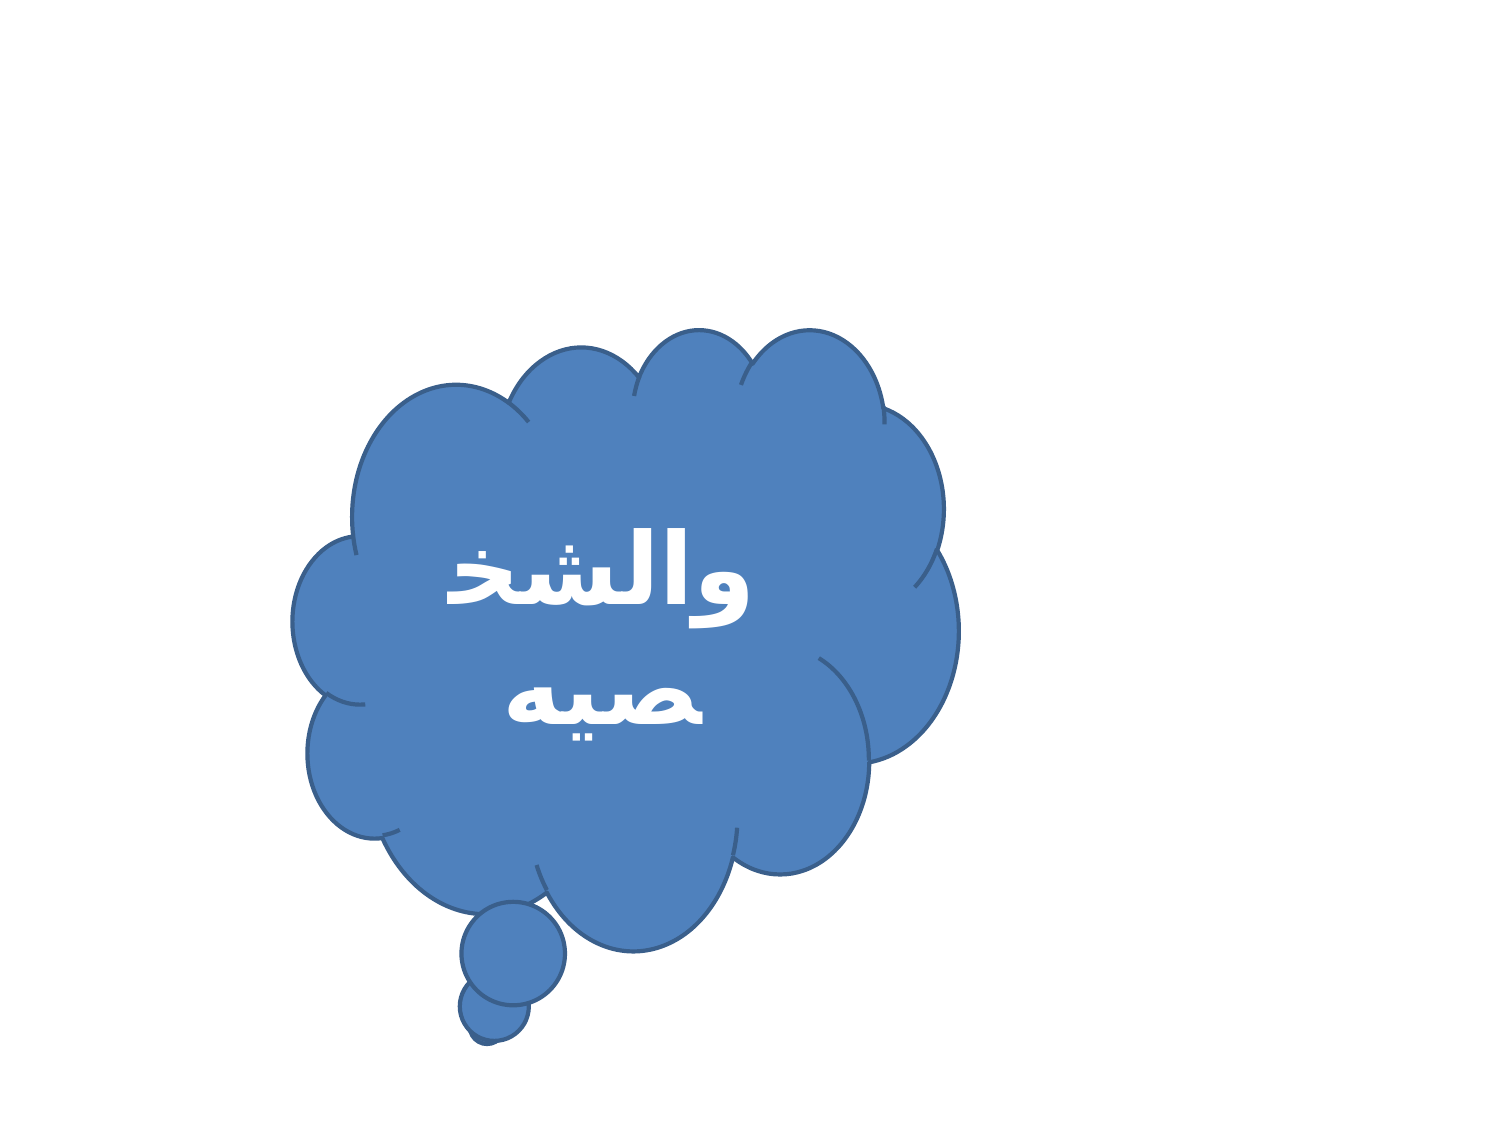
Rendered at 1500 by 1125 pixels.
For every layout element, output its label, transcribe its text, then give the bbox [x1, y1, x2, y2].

text_box والشخصيه [290, 328, 961, 1047]
